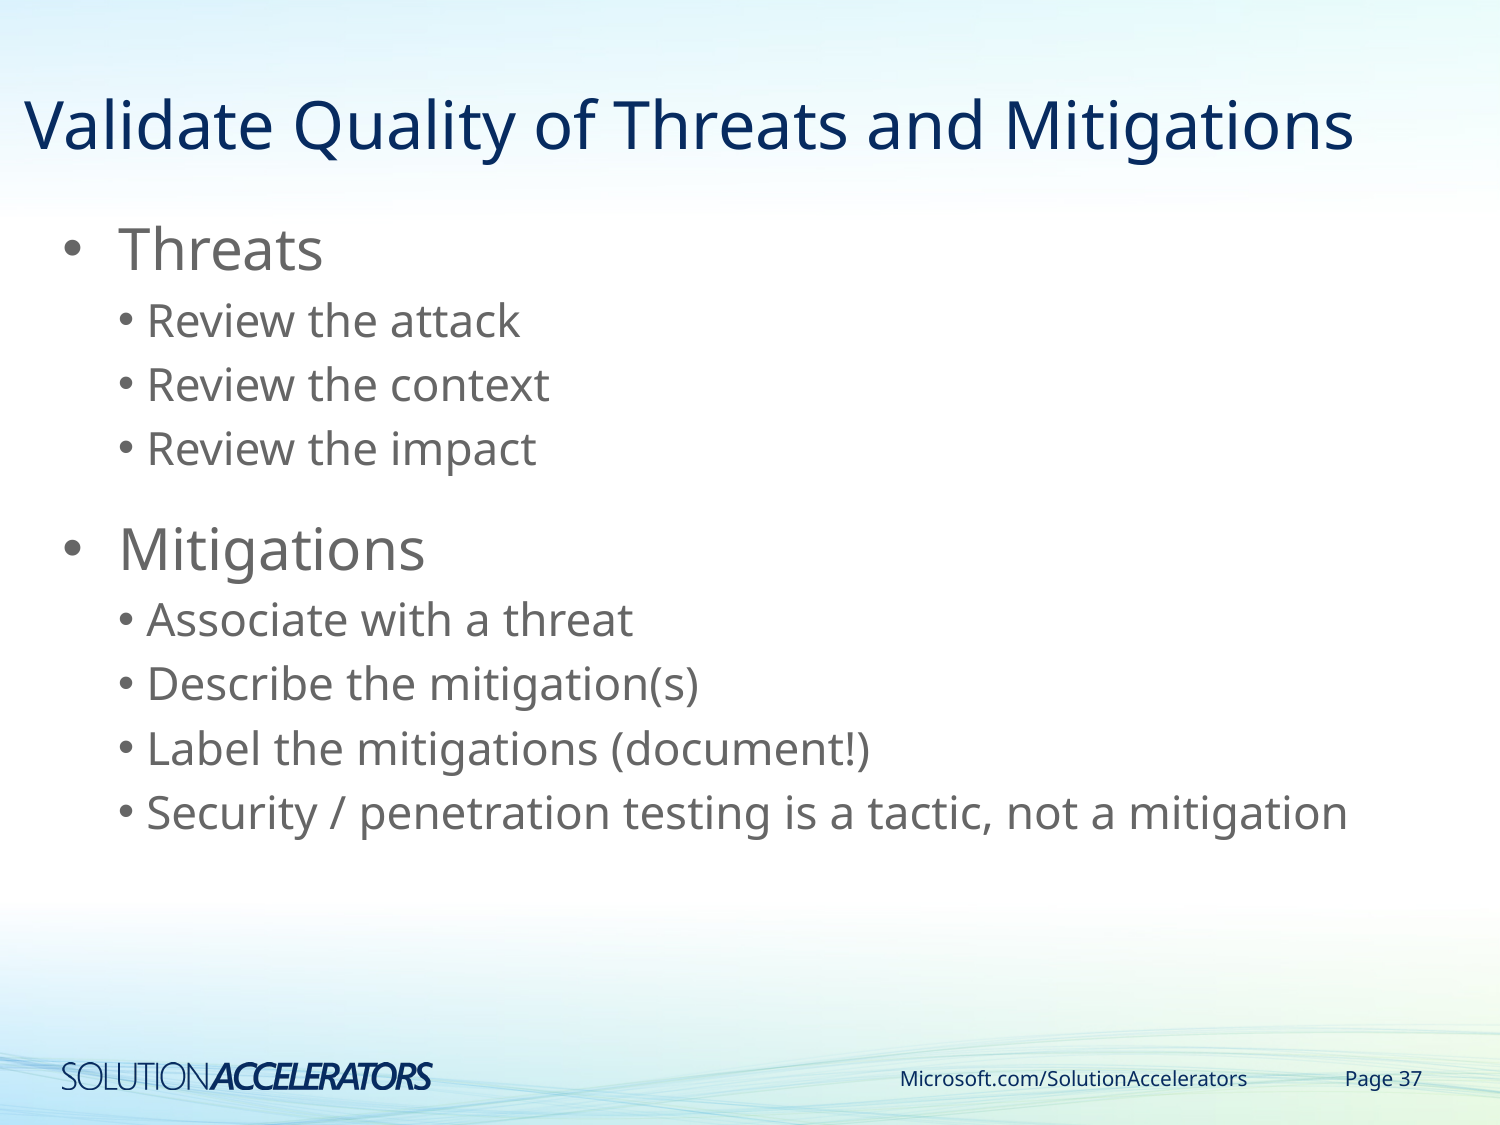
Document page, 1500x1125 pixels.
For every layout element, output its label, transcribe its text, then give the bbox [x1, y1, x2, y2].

picture [0, 0, 1500, 1125]
title Validate Quality of Threats and Mitigations [24, 75, 1463, 163]
footer Microsoft.com/SolutionAccelerators [787, 1050, 1263, 1110]
slide_number Page 37 [1287, 1050, 1438, 1110]
list Threats Review the attack Review the context Review the impact Mitigations Associate with a threat Describe the mitigation(s) Label the mitigations (document!) Security / penetration testing is a tactic, not a mitigation [62, 212, 1438, 975]
